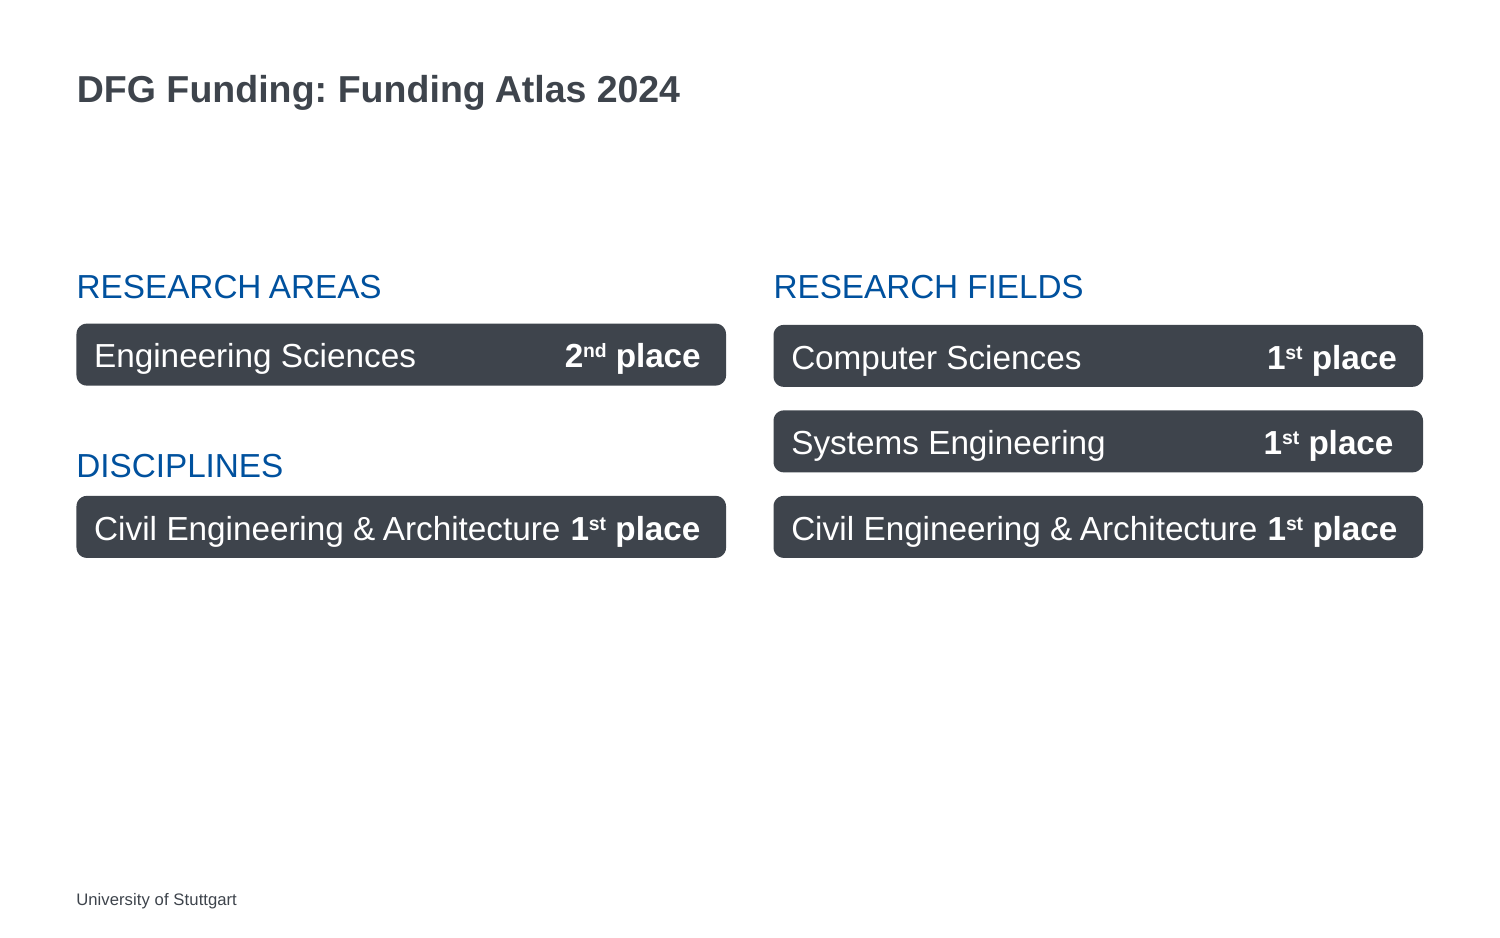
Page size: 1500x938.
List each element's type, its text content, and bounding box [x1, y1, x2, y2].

text_box disciplines [76, 440, 727, 480]
text_box Research fields [773, 261, 1424, 301]
footer University of Stuttgart [76, 888, 1072, 910]
text_box Computer Sciences 1st place [772, 323, 1425, 388]
title DFG Funding: Funding Atlas 2024 [76, 64, 1424, 111]
text_box Civil Engineering & Architecture 1st place [772, 494, 1425, 559]
text_box Research areas [76, 261, 727, 301]
text_box Systems Engineering 1st place [772, 409, 1425, 474]
text_box Civil Engineering & Architecture 1st place [75, 494, 728, 559]
text_box Engineering Sciences 2nd place [75, 322, 728, 387]
